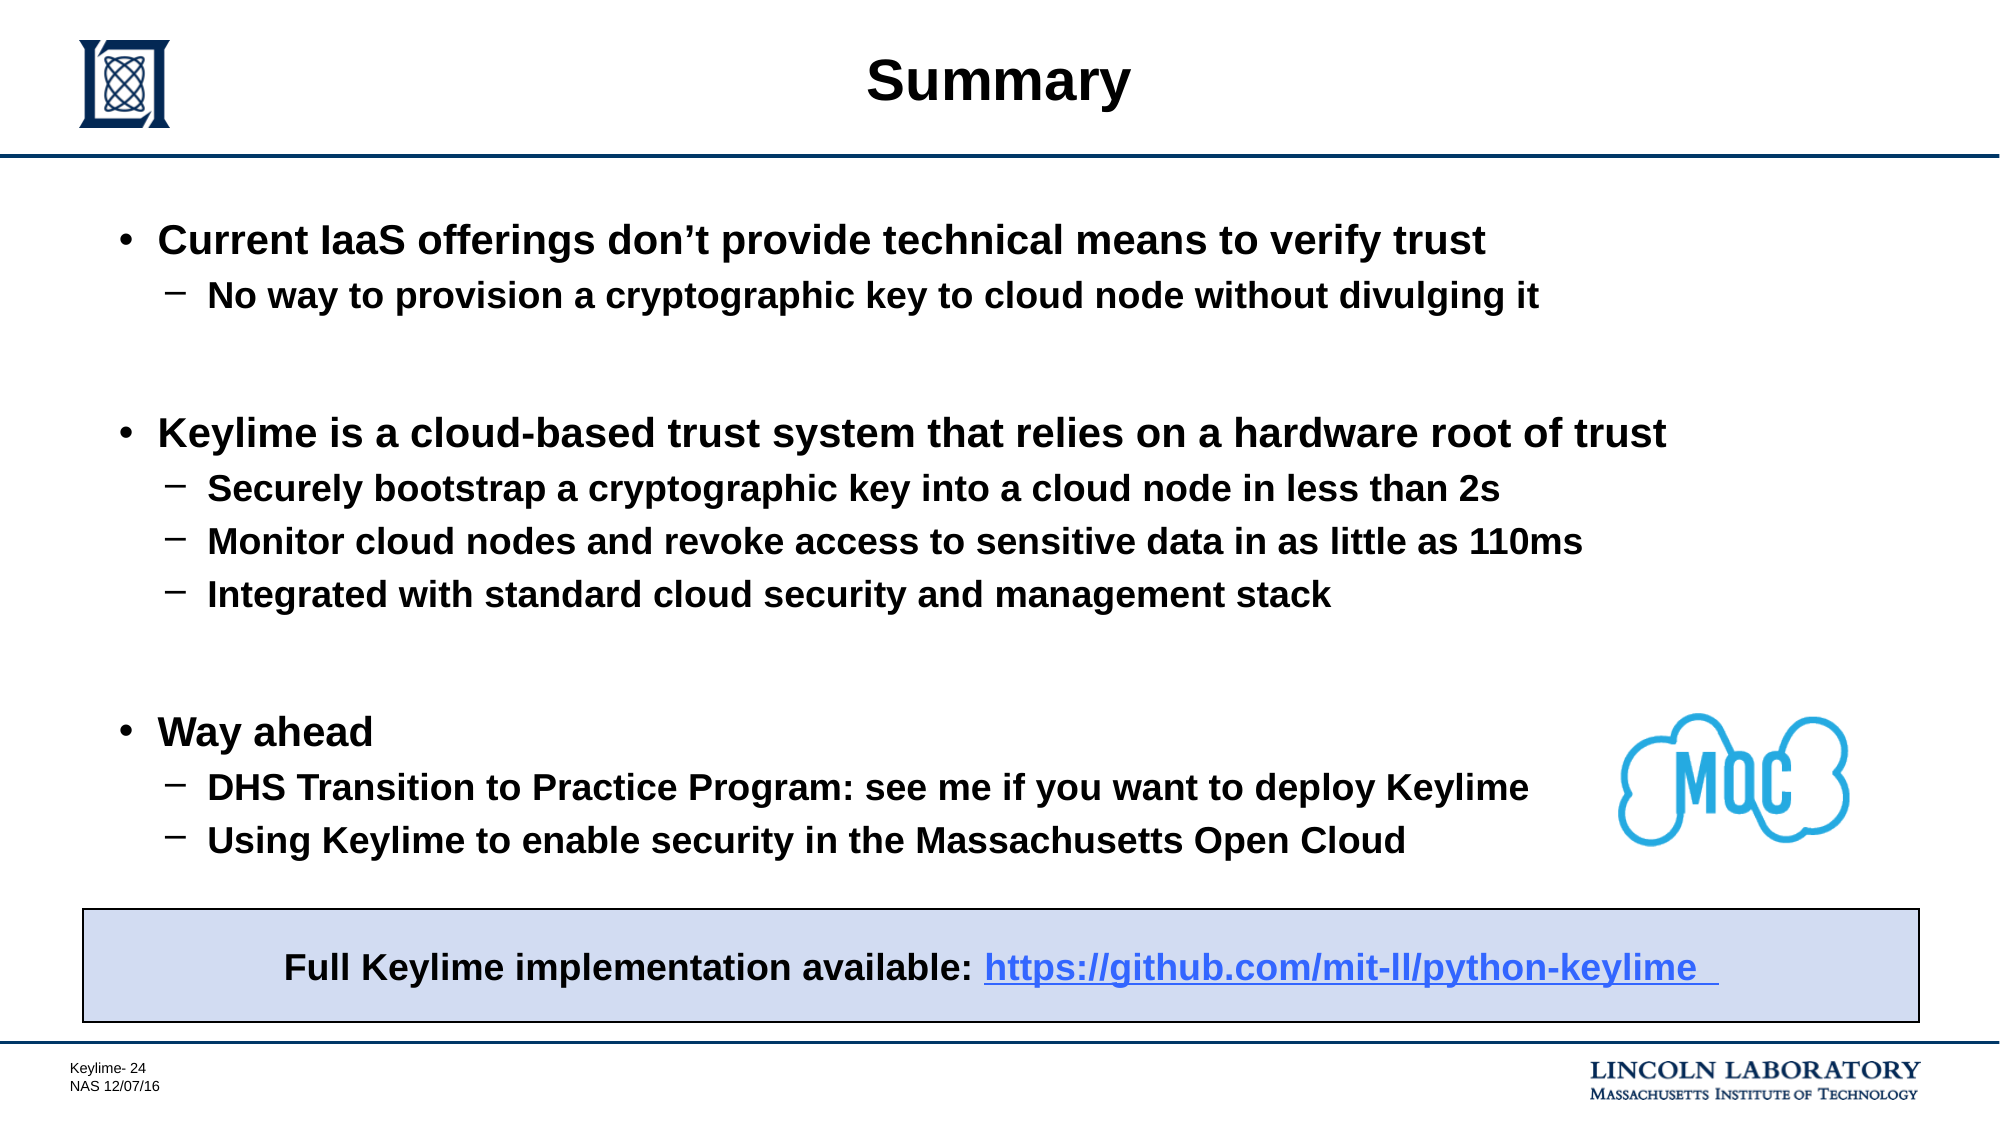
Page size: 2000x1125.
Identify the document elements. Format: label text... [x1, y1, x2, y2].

picture [79, 40, 170, 128]
picture [1618, 713, 1851, 847]
title Summary [205, 16, 1794, 151]
text_box Full Keylime implementation available: https://github.com/mit-ll/python-keylime [83, 908, 1920, 1022]
picture [1588, 1061, 1921, 1100]
list Current IaaS offerings don’t provide technical means to verify trust No way to provision a cryptographic key to cloud node without divulging it Keylime is a cloud-based trust system that relies on a hardware root of trust Securely bootstrap a cryptographic key into a cloud node in less than 2s Monitor cloud nodes and revoke access to sensitive data in as little as 110ms Integrated with standard cloud security and management stack Way ahead DHS Transition to Practice Program: see me if you want to deploy Keylime Using Keylime to enable security in the Massachusetts Open Cloud [103, 211, 1896, 908]
